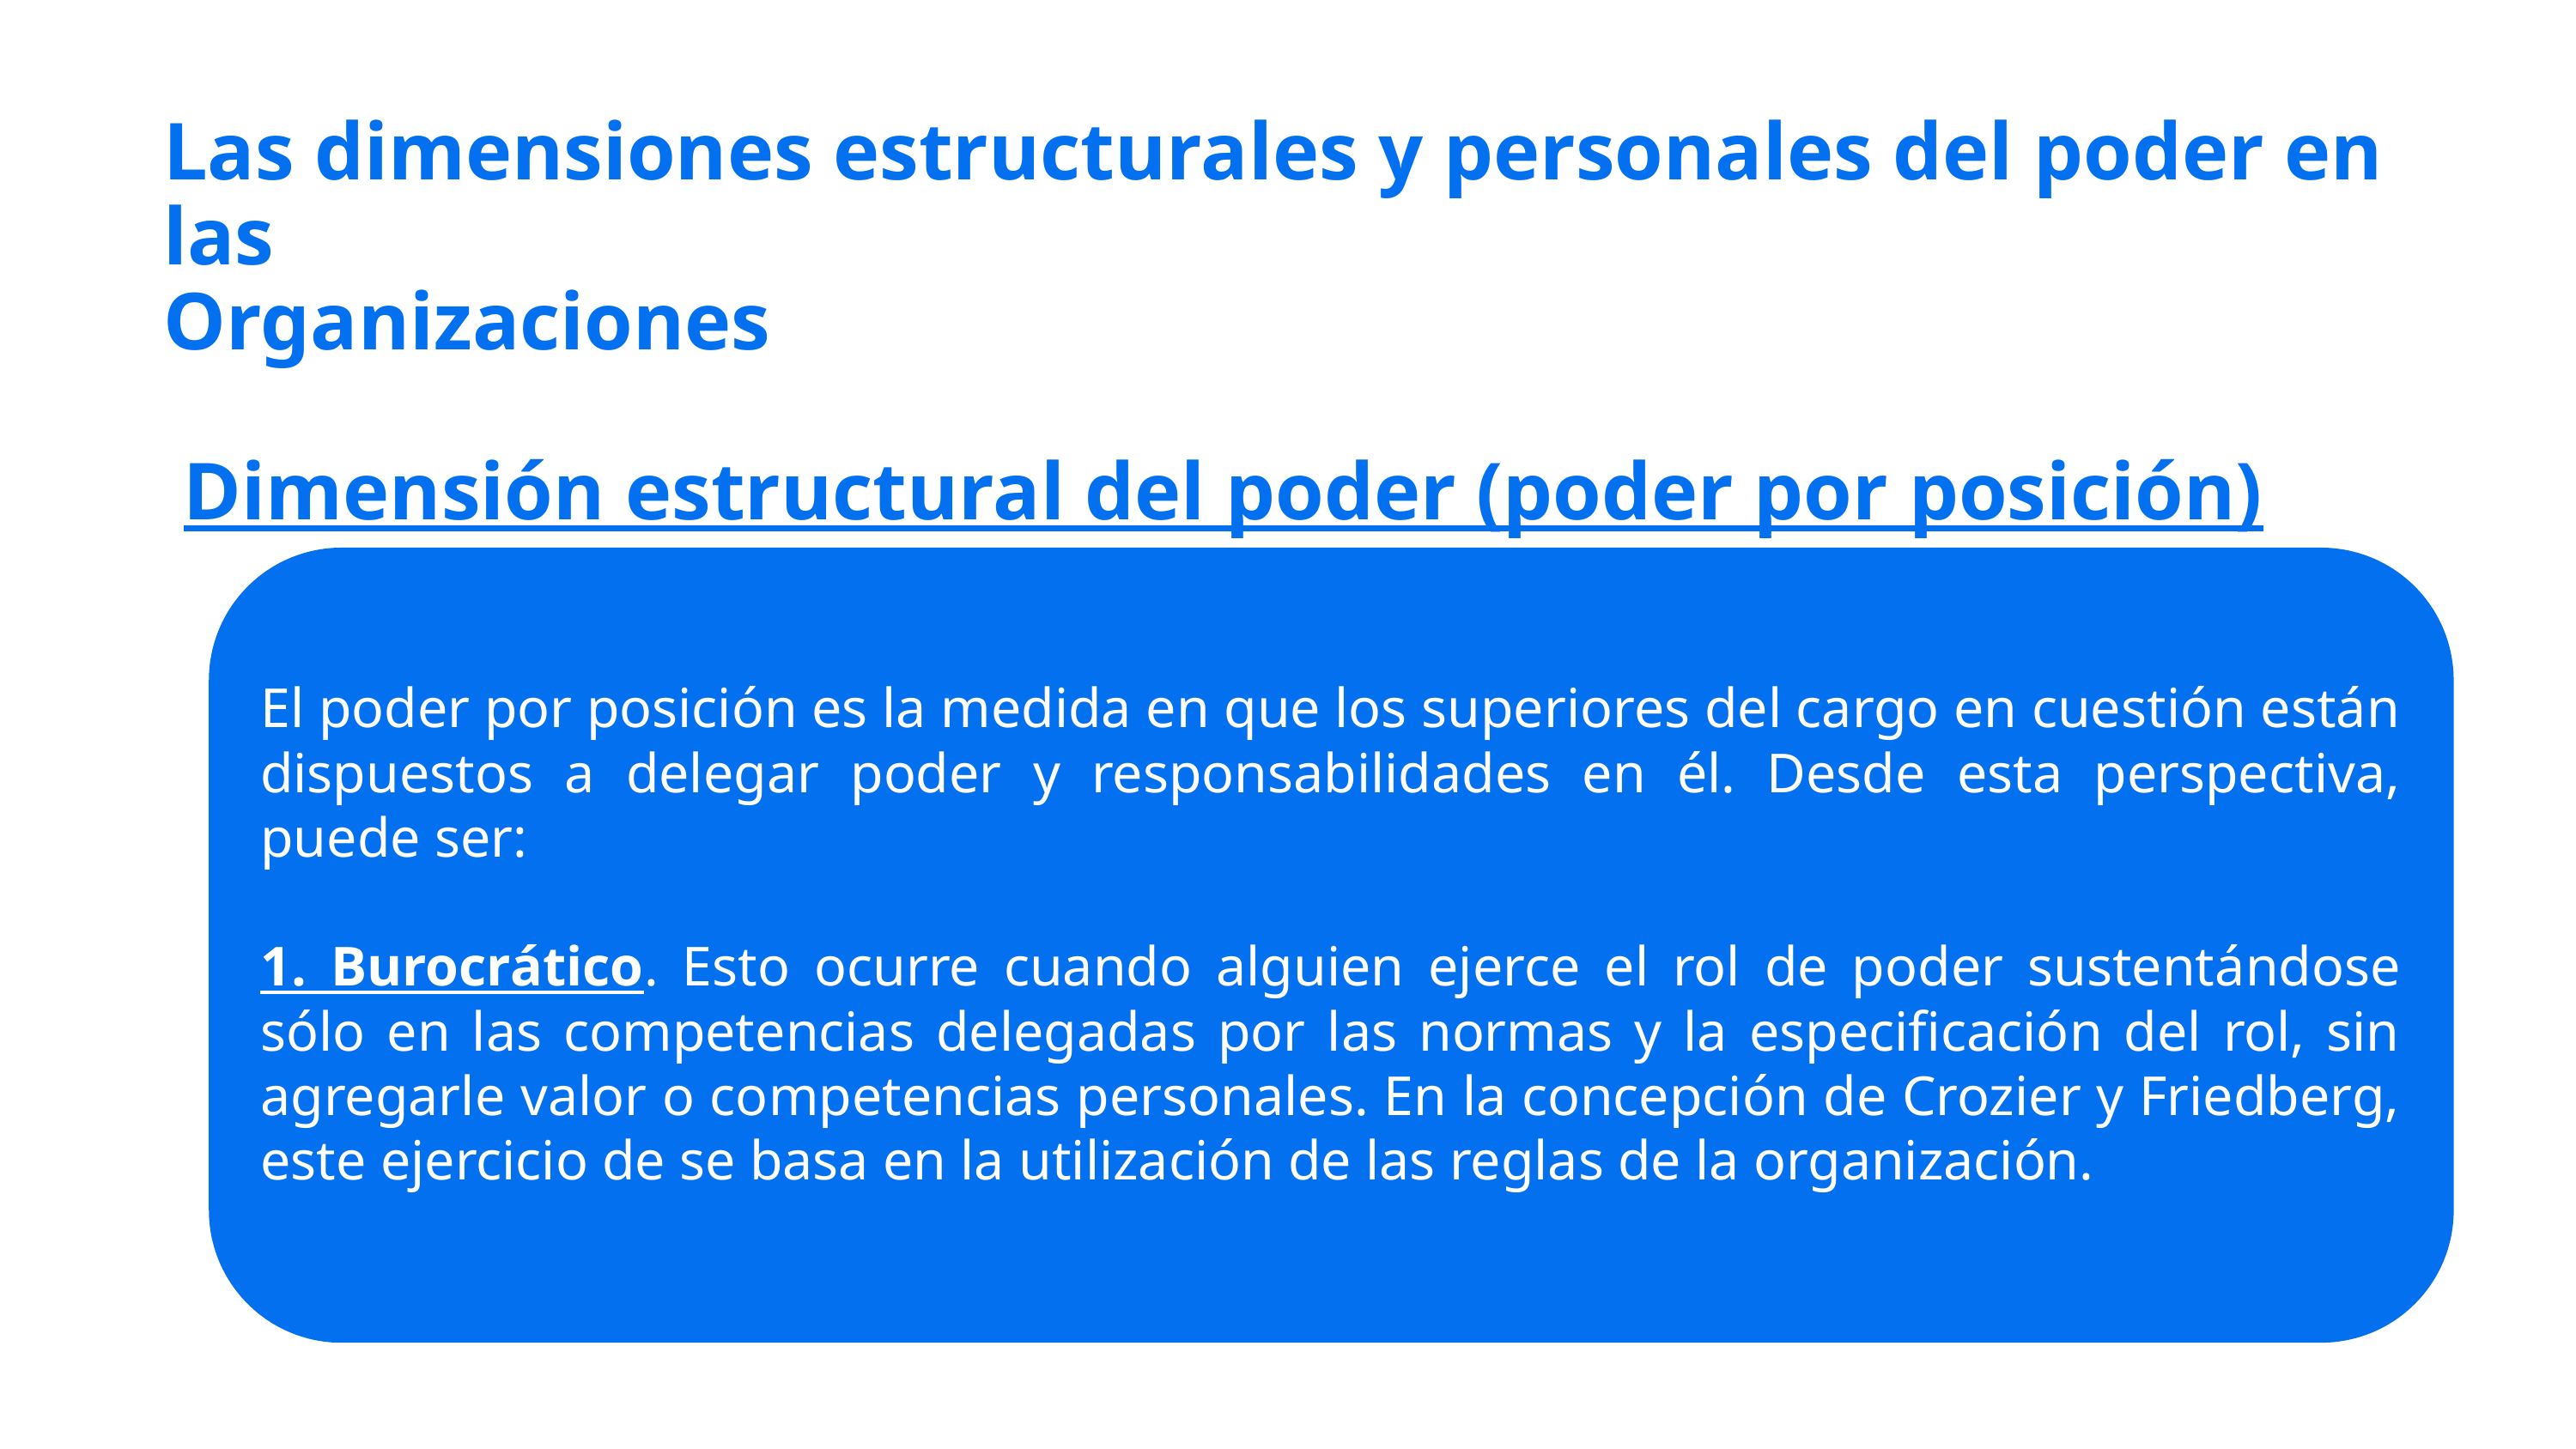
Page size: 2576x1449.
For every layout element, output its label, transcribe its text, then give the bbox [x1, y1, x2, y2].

text_box El poder por posición es la medida en que los superiores del cargo en cuestión están dispuestos a delegar poder y responsabilidades en él. Desde esta perspectiva, puede ser: 1. Burocrático. Esto ocurre cuando alguien ejerce el rol de poder sustentándose sólo en las competencias delegadas por las normas y la especificación del rol, sin agregarle valor o competencias personales. En la concepción de Crozier y Friedberg, este ejercicio de se basa en la utilización de las reglas de la organización. [208, 597, 2455, 1343]
text_box Las dimensiones estructurales y personales del poder en las Organizaciones Dimensión estructural del poder (poder por posición) [150, 105, 2426, 628]
